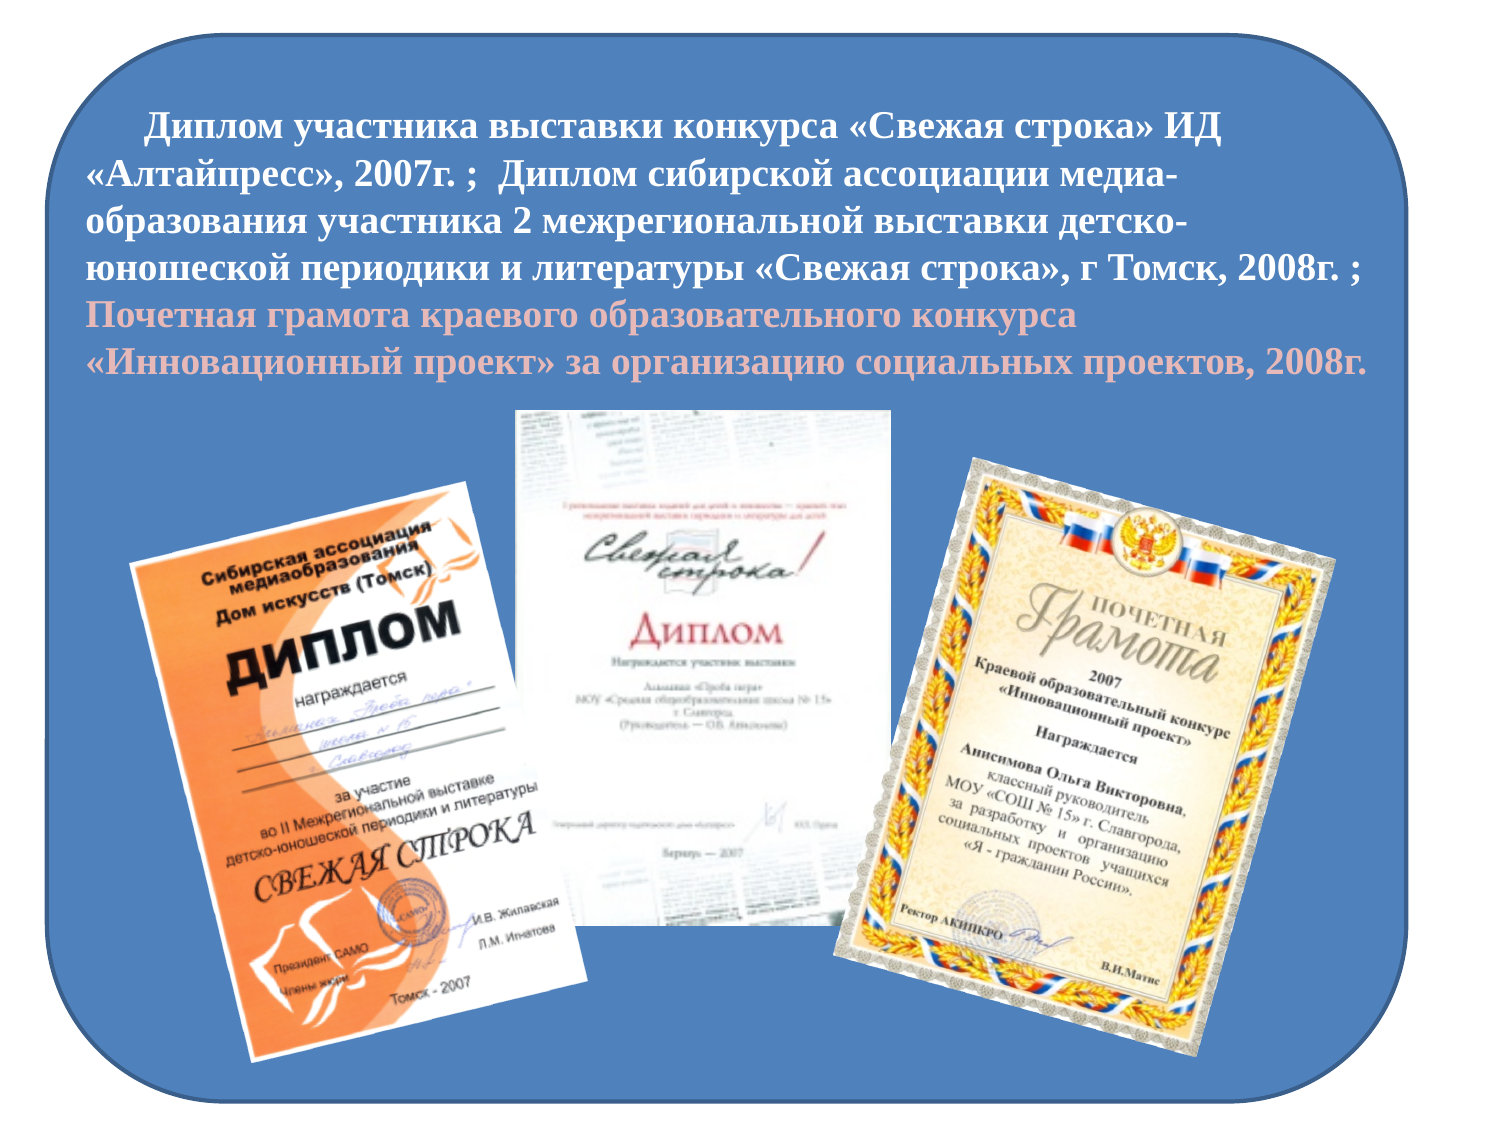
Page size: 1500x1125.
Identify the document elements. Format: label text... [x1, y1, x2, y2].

title Диплом участника выставки конкурса «Свежая строка» ИД «Алтайпресс», 2007г. ; Диплом сибирской ассоциации медиа-образования участника 2 межрегиональной выставки детско-юношеской периодики и литературы «Свежая строка», г Томск, 2008г. ; Почетная грамота краевого образовательного конкурса «Инновационный проект» за организацию социальных проектов, 2008г. [70, 70, 1407, 412]
picture [130, 482, 587, 1062]
picture [834, 458, 1335, 1057]
text_box [44, 120, 1409, 1104]
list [515, 409, 891, 926]
text_box [115, 32, 1338, 70]
